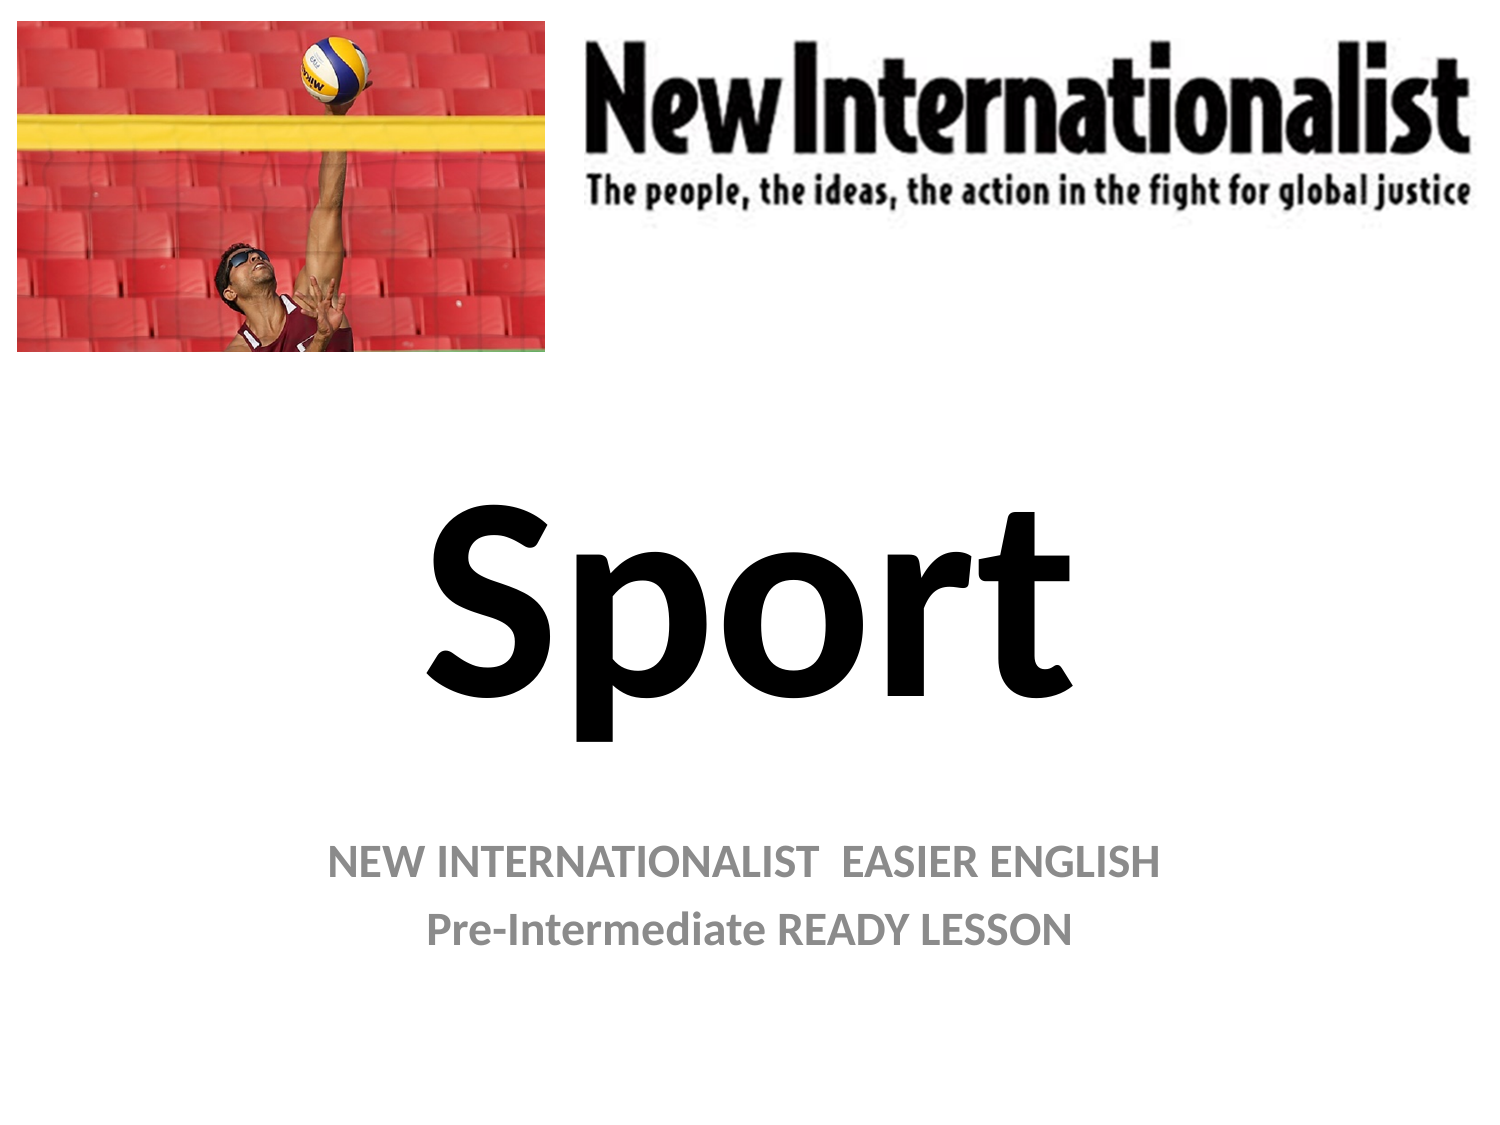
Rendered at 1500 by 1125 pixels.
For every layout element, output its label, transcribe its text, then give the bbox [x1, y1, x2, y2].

subtitle NEW INTERNATIONALIST EASIER ENGLISH Pre-Intermediate READY LESSON [225, 822, 1275, 965]
picture [584, 18, 1500, 251]
picture [17, 21, 546, 352]
title Sport [112, 373, 1388, 787]
